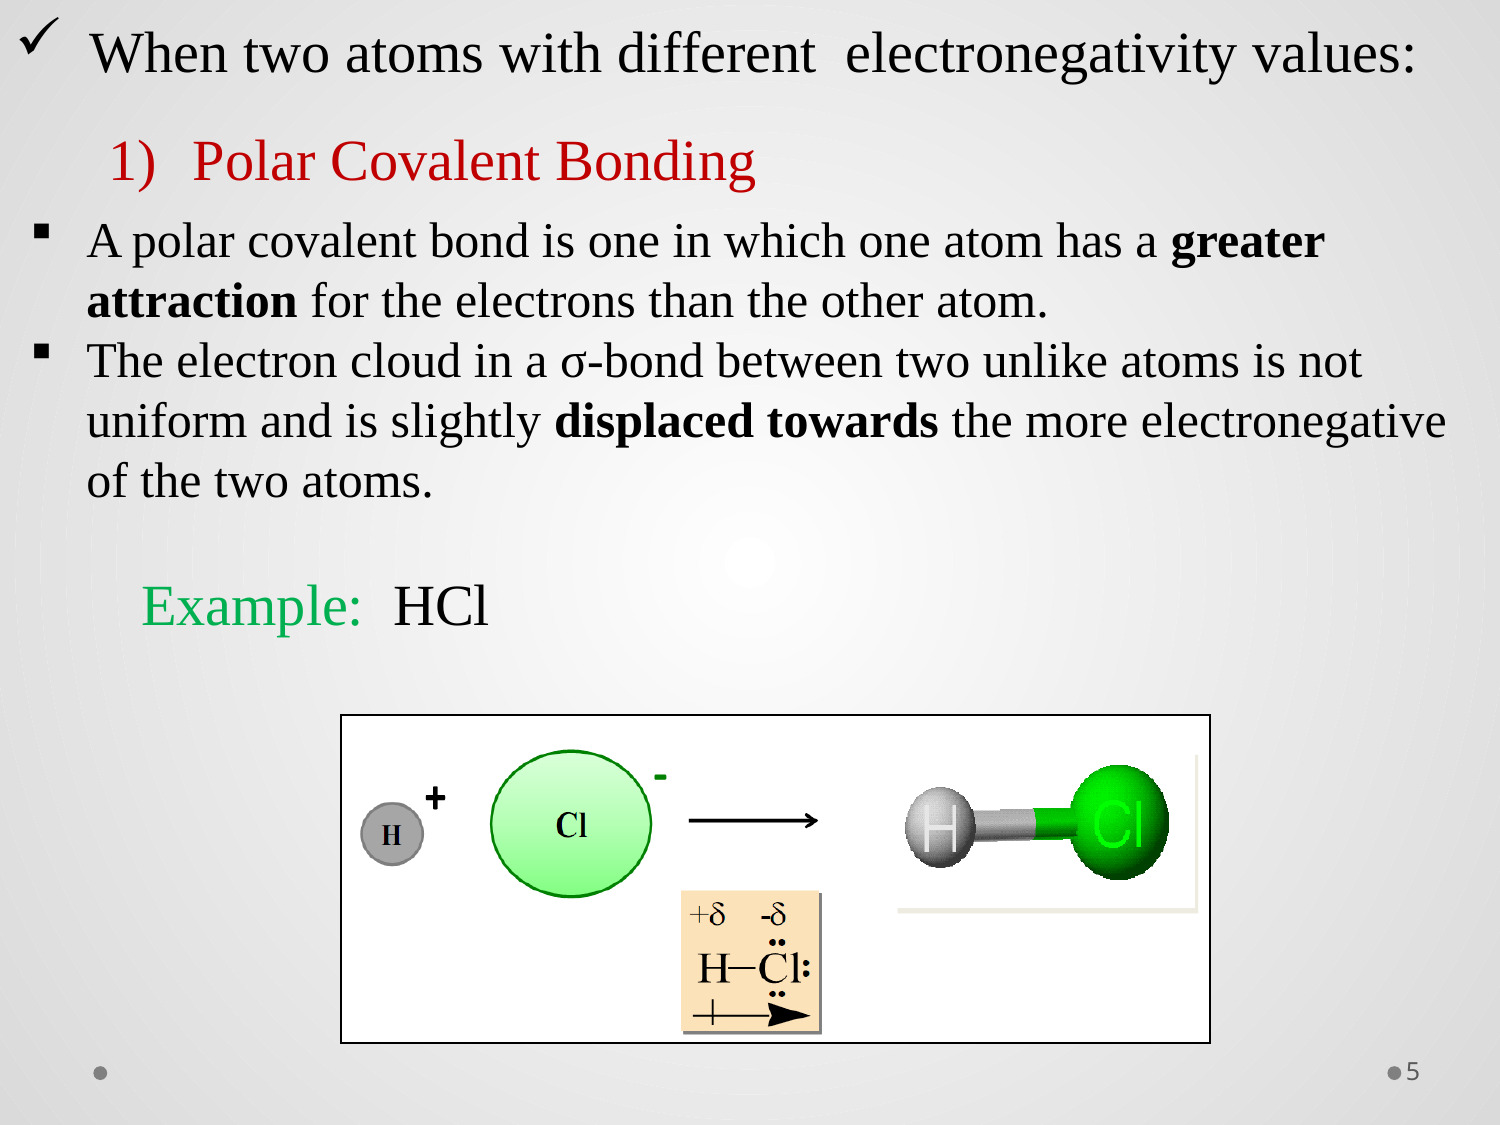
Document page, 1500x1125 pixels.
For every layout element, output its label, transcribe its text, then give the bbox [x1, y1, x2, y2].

picture [341, 715, 1209, 1043]
text_box Polar Covalent Bonding [18, 114, 772, 200]
text_box A polar covalent bond is one in which one atom has a greater attraction for the electrons than the other atom. The electron cloud in a σ-bond between two unlike atoms is not uniform and is slightly displaced towards the more electronegative of the two atoms. [15, 200, 1500, 560]
text_box When two atoms with different electronegativity values: [0, 6, 1500, 92]
slide_number 5 [1401, 1042, 1494, 1103]
text_box Example: HCl [125, 560, 505, 645]
